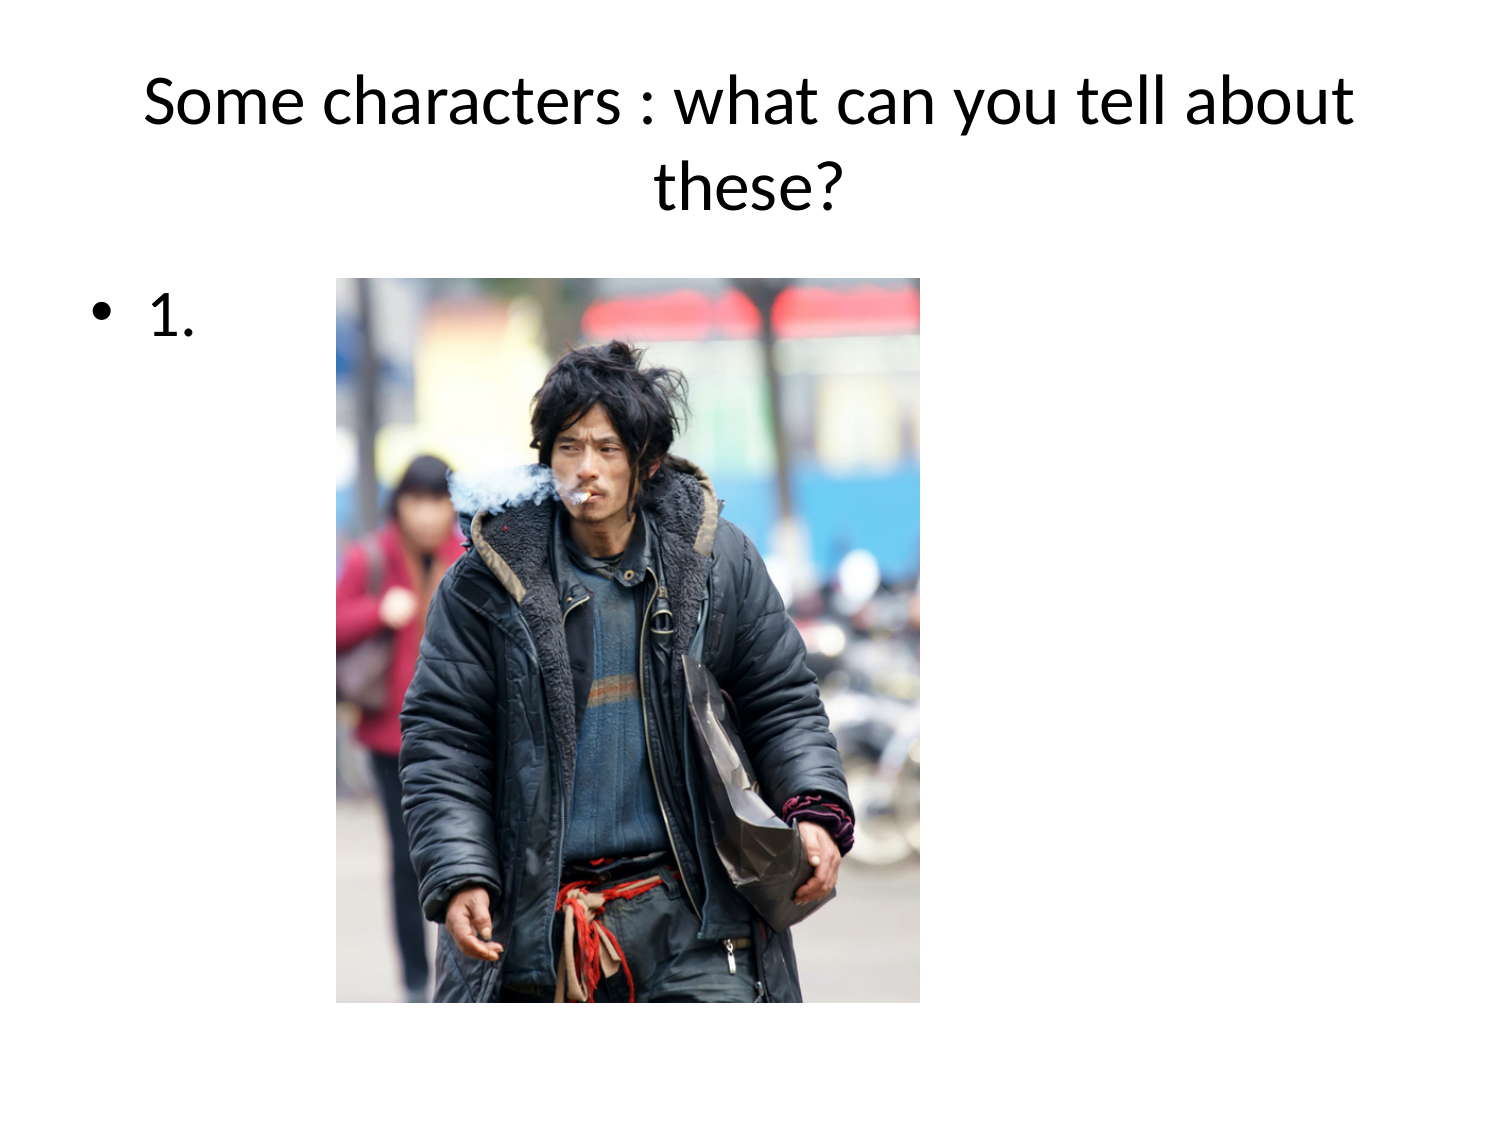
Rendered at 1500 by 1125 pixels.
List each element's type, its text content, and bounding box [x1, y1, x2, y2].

picture [336, 278, 920, 1003]
list 1. [75, 262, 1425, 1005]
title Some characters : what can you tell about these? [75, 45, 1425, 233]
